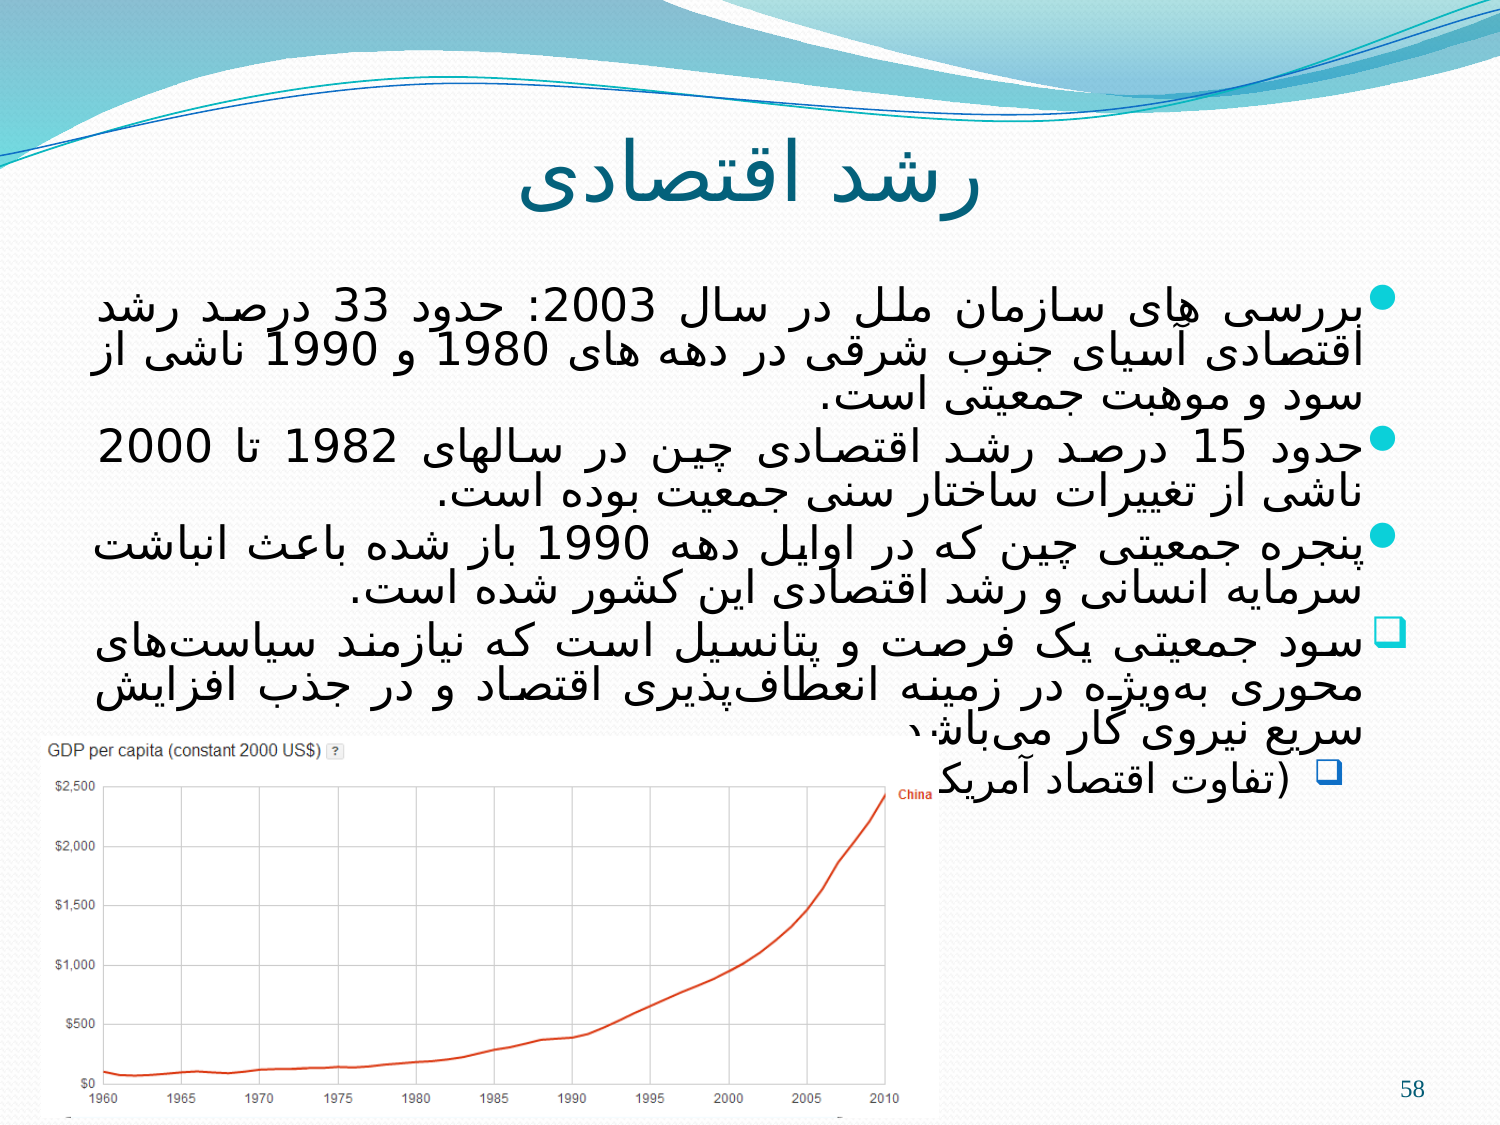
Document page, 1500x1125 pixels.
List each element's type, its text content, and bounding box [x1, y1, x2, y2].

list بررسی های سازمان ملل در سال 2003: حدود 33 درصد رشد اقتصادی آسیای جنوب شرقی در دهه های 1980 و 1990 ناشی از سود و موهبت جمعیتی است. حدود 15 درصد رشد اقتصادی چین در سالهای 1982 تا 2000 ناشی از تغییرات ساختار سنی جمعیت بوده است. پنجره جمعیتی چین که در اوایل دهه 1990 باز شده باعث انباشت سرمایه انسانی و رشد اقتصادی این کشور شده است. سود جمعیتی یک فرصت و پتانسیل است که نیازمند سیاست‌های محوری به‌ویژه در زمینه انعطاف‌پذیری اقتصاد و در جذب افزایش سریع نیروی کار می‌باشد. (تفاوت اقتصاد آمریکای لاتین و آسیای شرقی) [74, 278, 1426, 1000]
slide_number 58 [1299, 1042, 1425, 1103]
picture [40, 736, 939, 1118]
title رشد اقتصادی [74, 30, 1426, 219]
